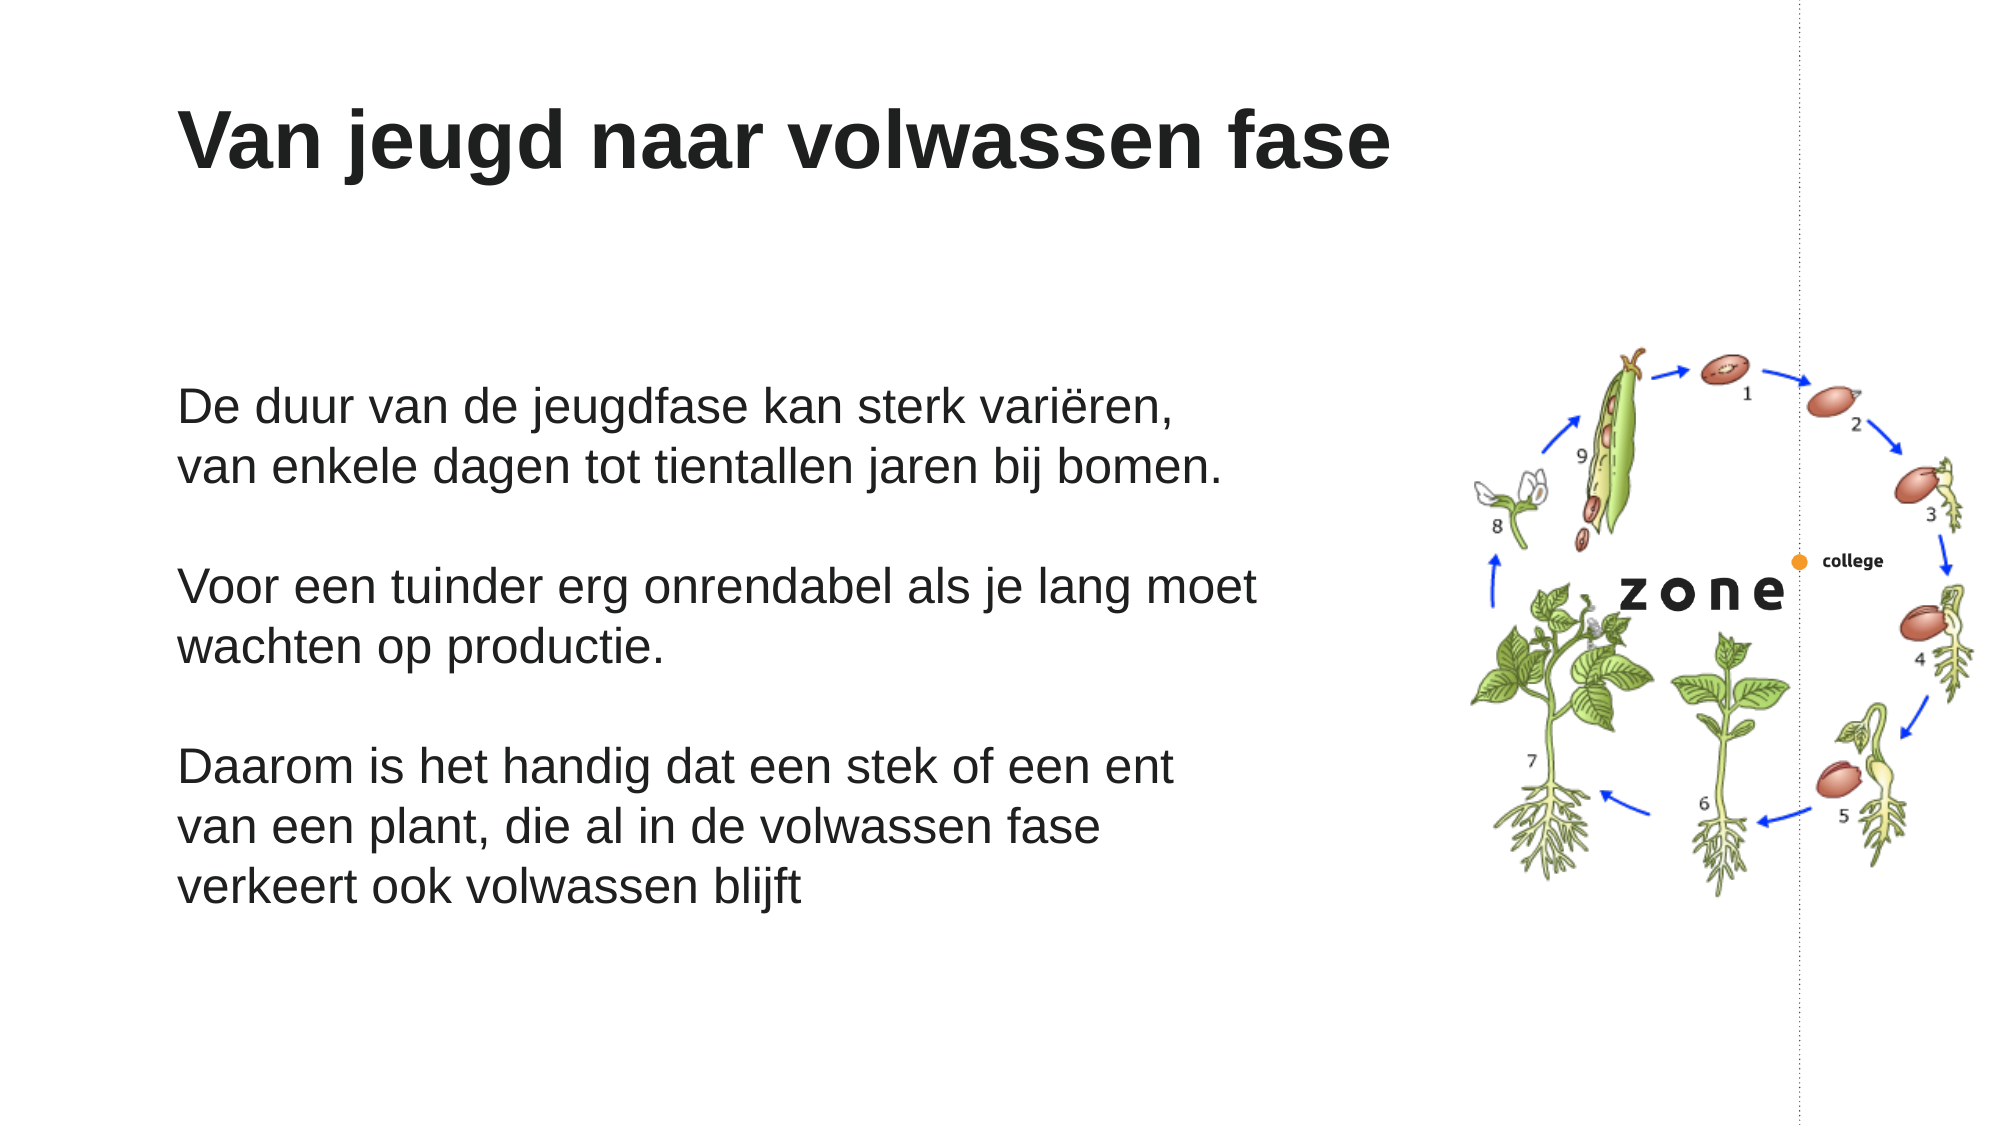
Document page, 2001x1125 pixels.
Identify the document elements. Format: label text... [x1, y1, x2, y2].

list De duur van de jeugdfase kan sterk variëren, van enkele dagen tot tientallen jaren bij bomen. Voor een tuinder erg onrendabel als je lang moet wachten op productie. Daarom is het handig dat een stek of een ent van een plant, die al in de volwassen fase verkeert ook volwassen blijft [177, 313, 1269, 1091]
picture [1470, 0, 2001, 1125]
title Van jeugd naar volwassen fase [177, 97, 1471, 261]
